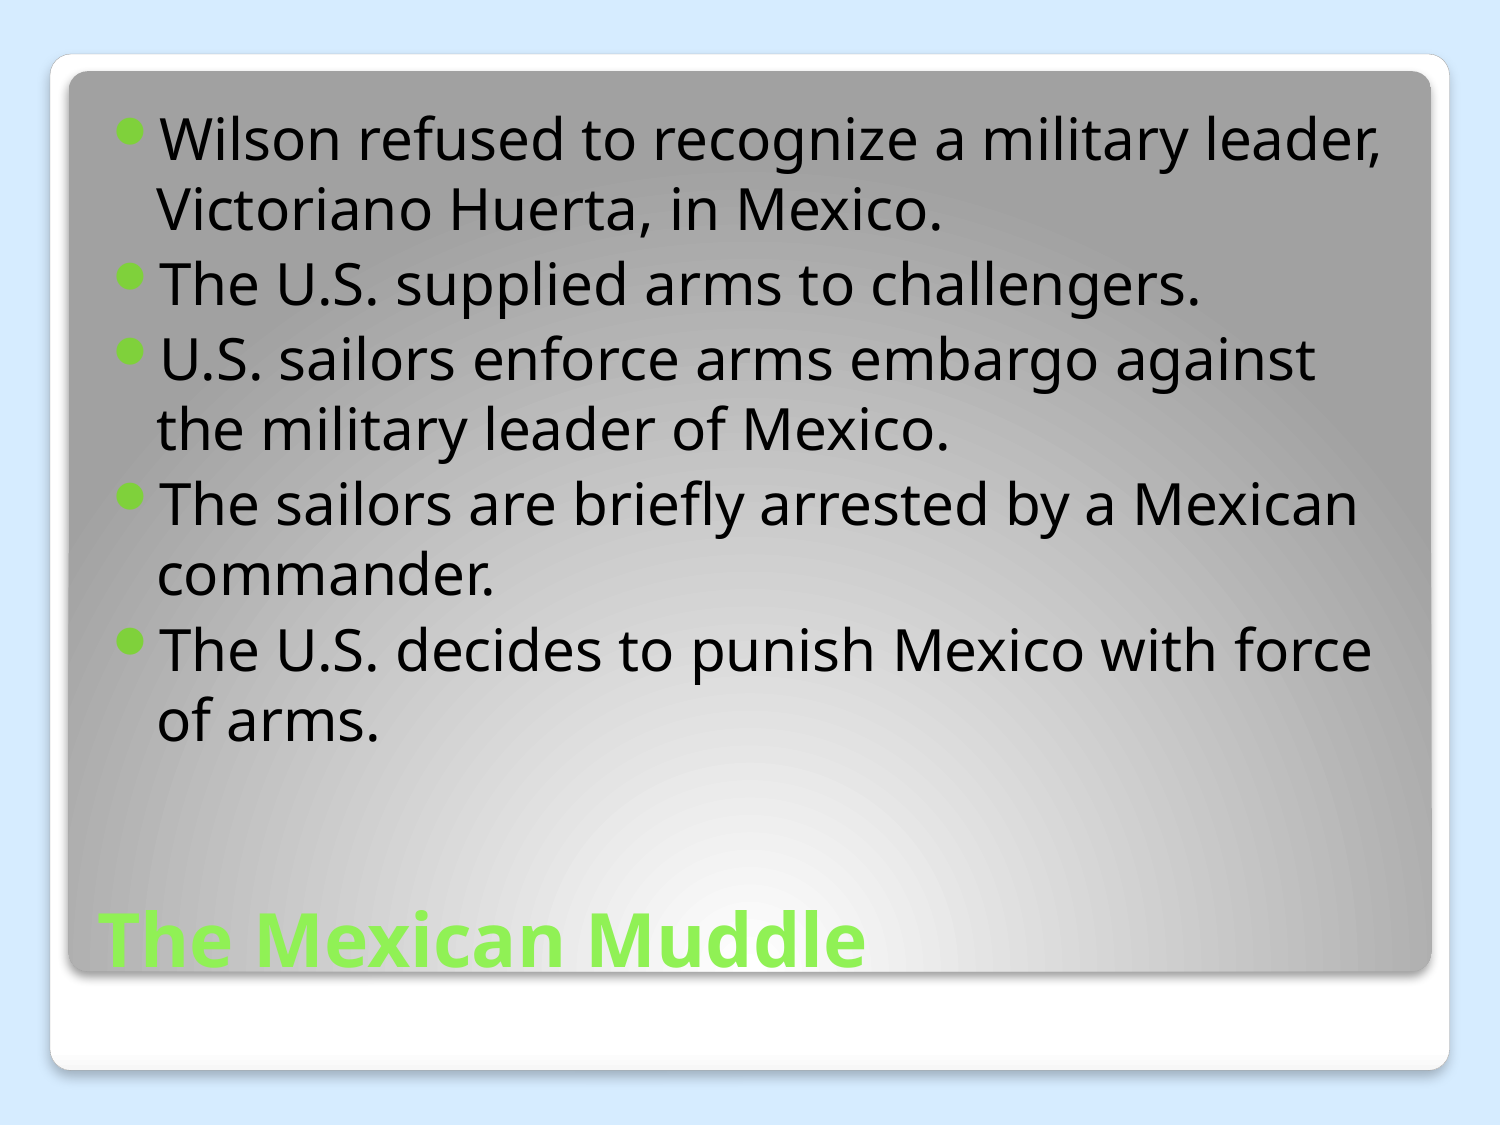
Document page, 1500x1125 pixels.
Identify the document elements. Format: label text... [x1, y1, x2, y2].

title The Mexican Muddle [82, 817, 1425, 990]
list Wilson refused to recognize a military leader, Victoriano Huerta, in Mexico. The U.S. supplied arms to challengers. U.S. sailors enforce arms embargo against the military leader of Mexico. The sailors are briefly arrested by a Mexican commander. The U.S. decides to punish Mexico with force of arms. [82, 86, 1425, 774]
